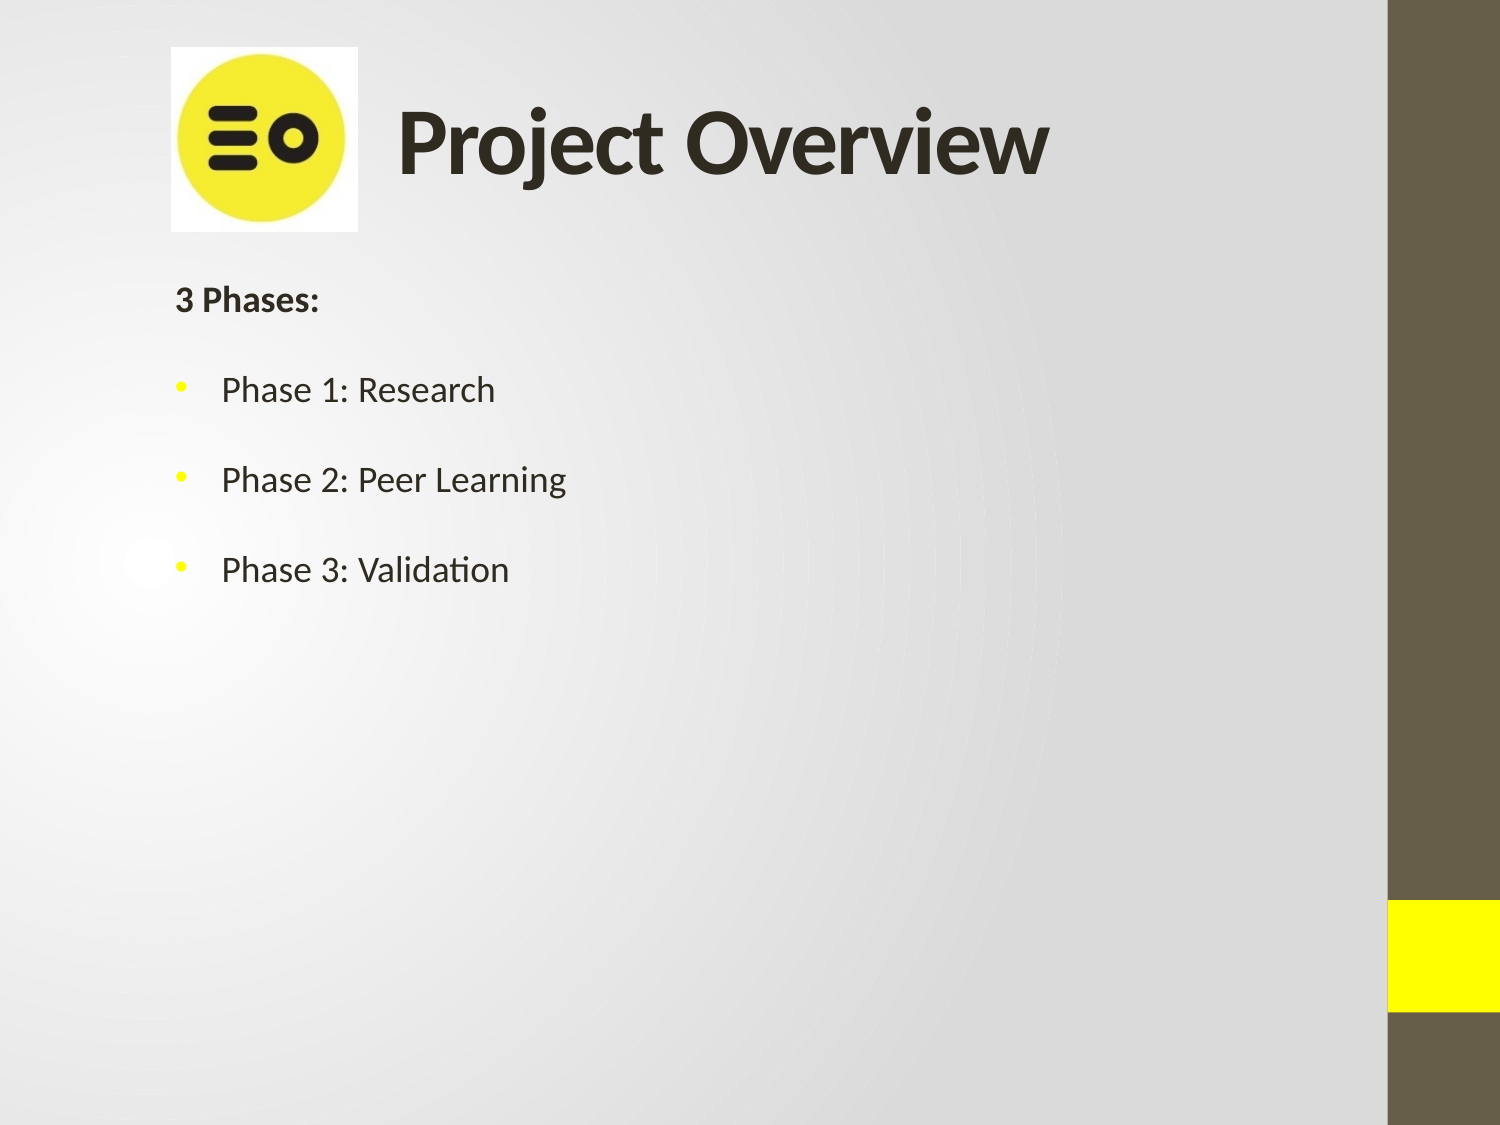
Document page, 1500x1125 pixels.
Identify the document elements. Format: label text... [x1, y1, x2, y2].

title Project Overview [382, 42, 1388, 231]
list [170, 46, 359, 233]
text_box 3 Phases: Phase 1: Research Phase 2: Peer Learning Phase 3: Validation [159, 267, 582, 642]
